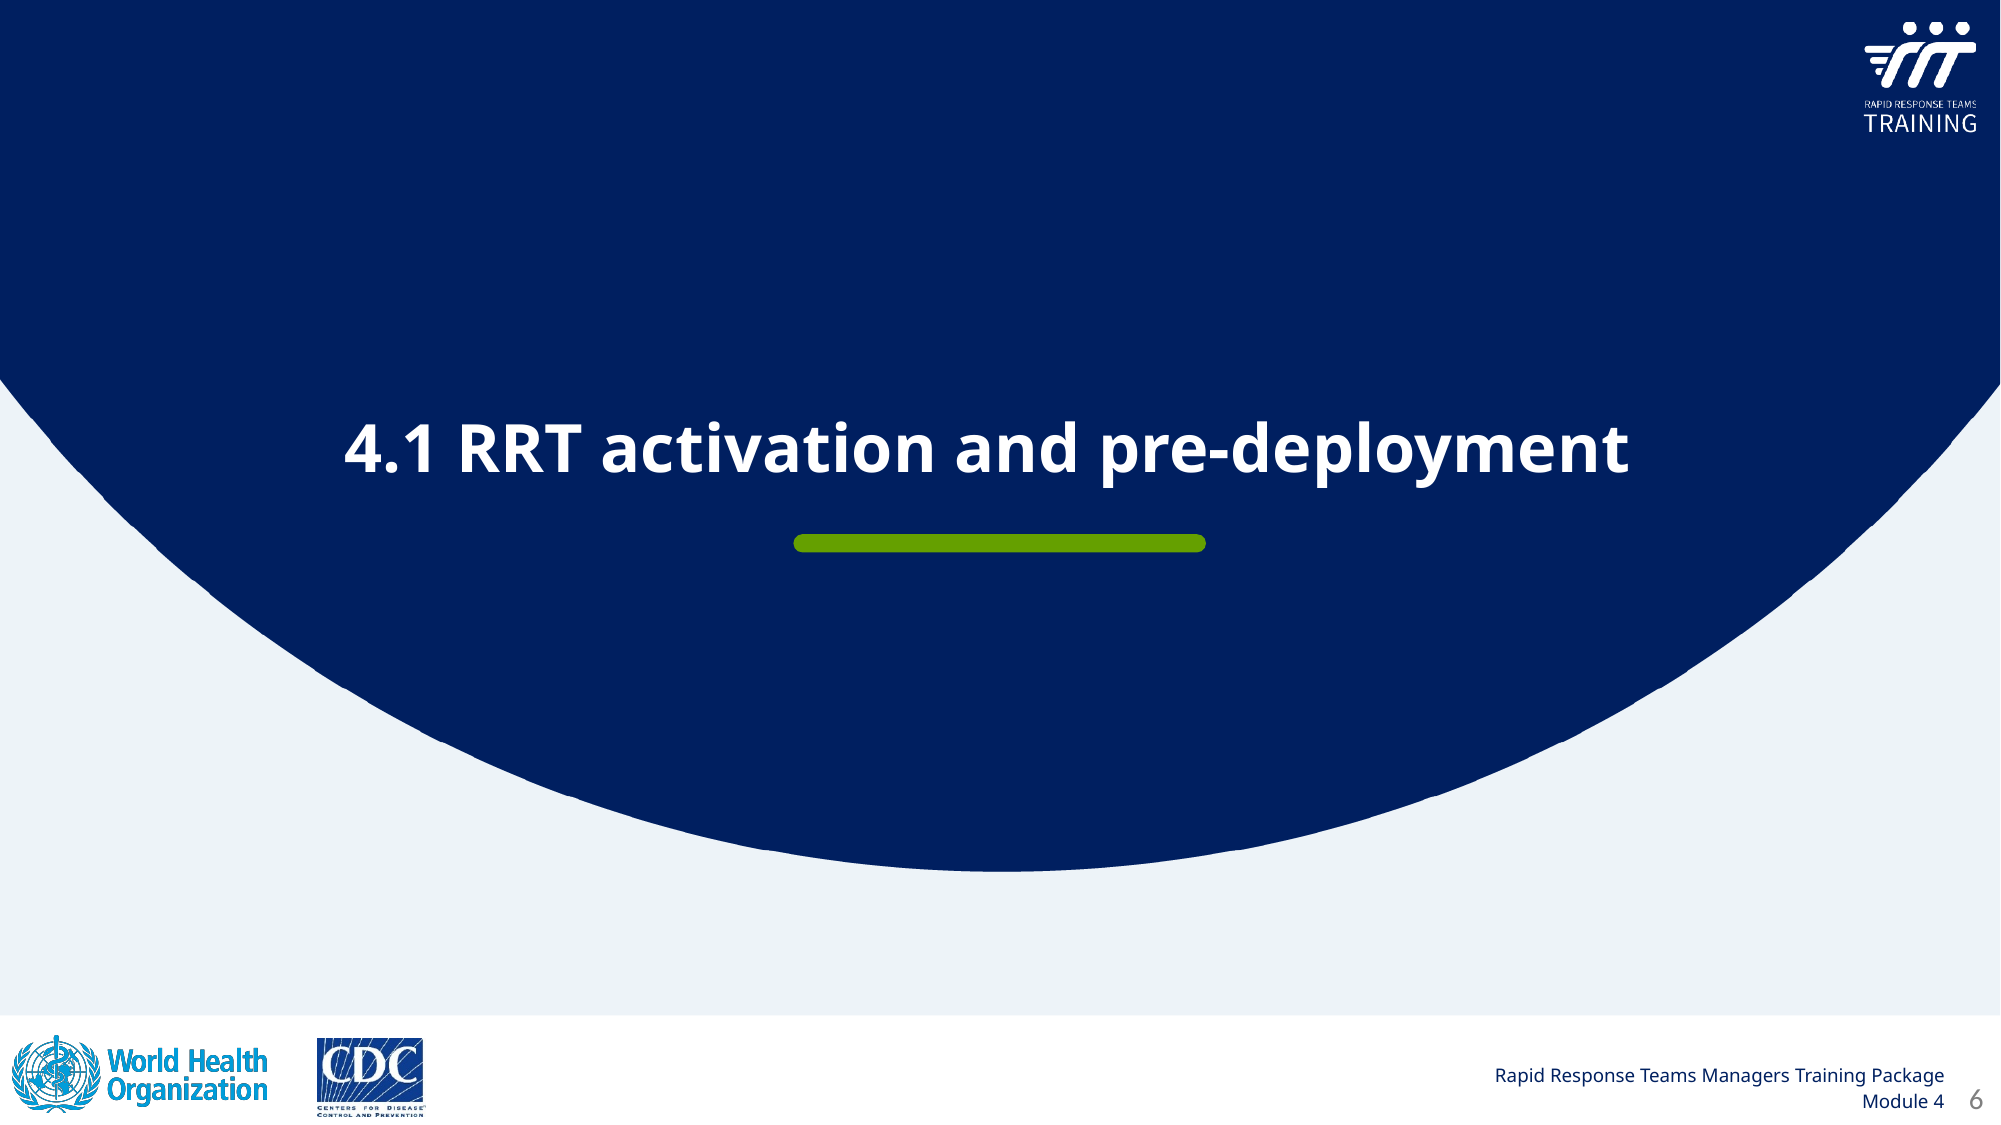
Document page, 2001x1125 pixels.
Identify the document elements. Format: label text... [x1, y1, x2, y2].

picture [71, 1053, 90, 1091]
slide_number 6 [1953, 1073, 2000, 1125]
picture [40, 1062, 47, 1070]
picture [30, 1083, 37, 1091]
picture [34, 1054, 43, 1078]
picture [12, 1083, 48, 1113]
picture [22, 1062, 26, 1077]
list 4.1 RRT activation and pre-deployment [325, 332, 1667, 641]
picture [0, 0, 2001, 904]
picture [50, 1108, 62, 1113]
picture [12, 1035, 54, 1068]
picture [46, 1056, 54, 1062]
picture [36, 1088, 78, 1105]
picture [317, 1038, 426, 1117]
picture [24, 1054, 36, 1087]
picture [59, 1035, 267, 1113]
